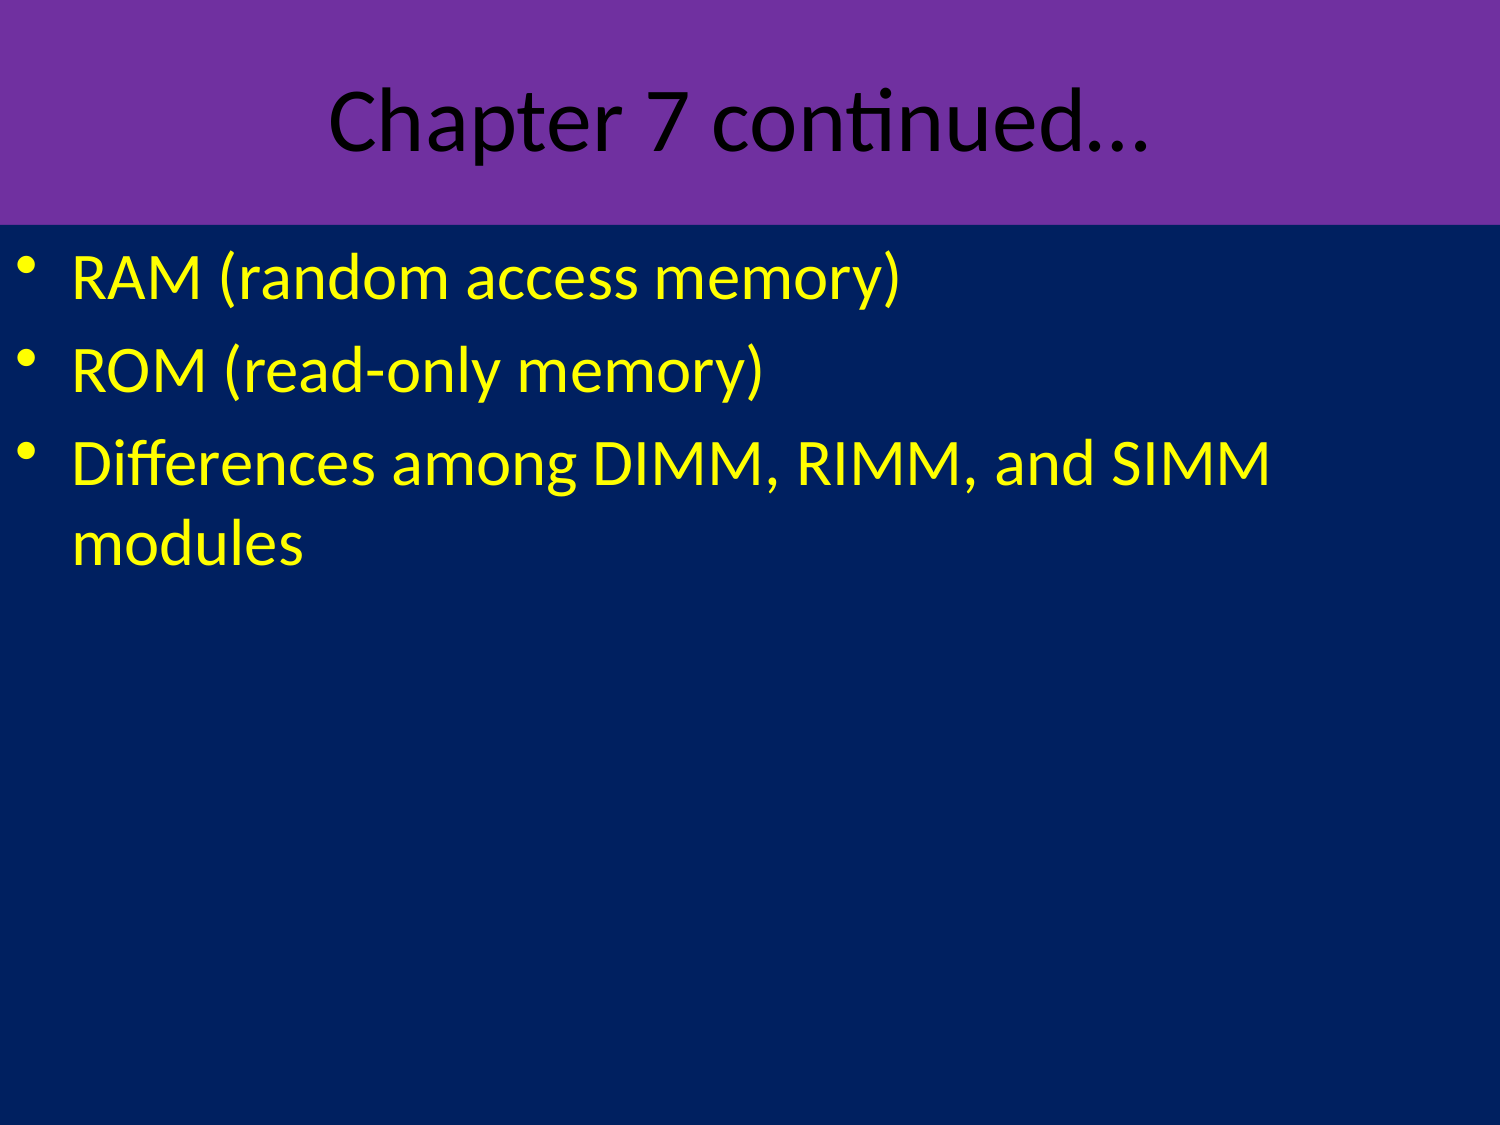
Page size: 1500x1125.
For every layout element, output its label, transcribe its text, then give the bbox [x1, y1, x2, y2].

list RAM (random access memory) ROM (read-only memory) Differences among DIMM, RIMM, and SIMM modules [0, 224, 1500, 1125]
title Chapter 7 continued… [0, 0, 1500, 224]
